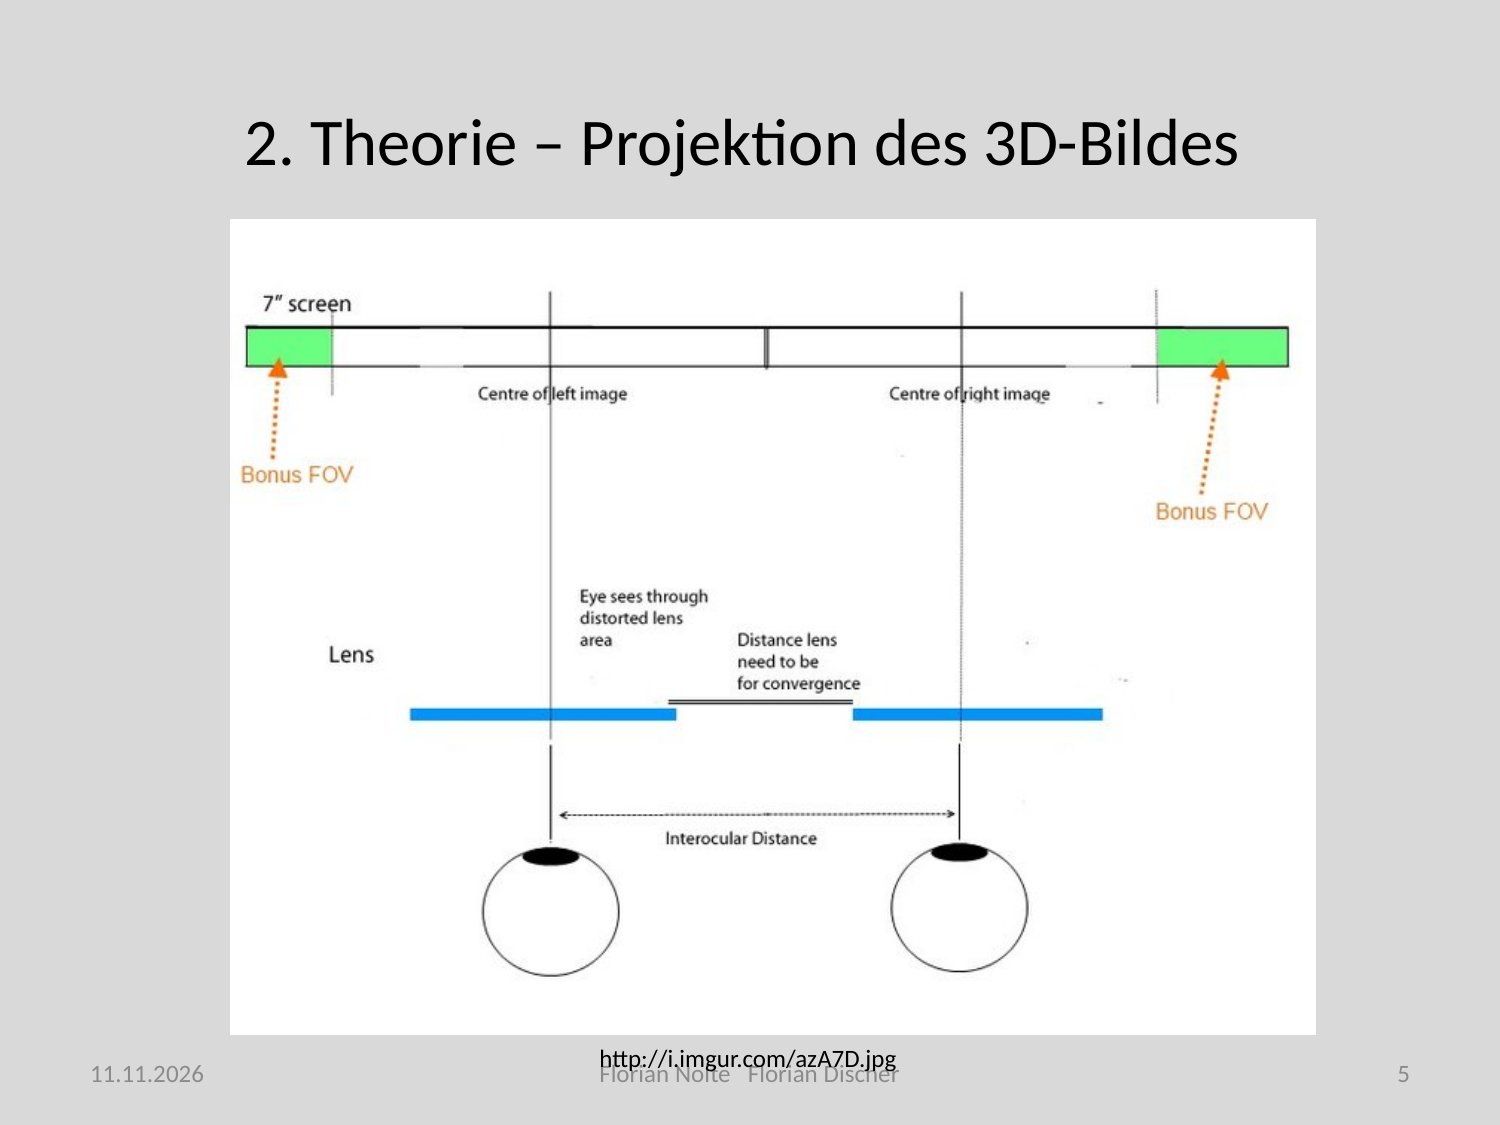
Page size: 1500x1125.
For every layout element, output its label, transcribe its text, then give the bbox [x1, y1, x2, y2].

picture [229, 219, 1317, 1036]
footer Florian Nolte Florian Discher [512, 1043, 988, 1103]
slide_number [75, 1042, 425, 1103]
title 2. Theorie – Projektion des 3D-Bildes [75, 45, 1425, 233]
slide_number 5 [1074, 1042, 1425, 1103]
